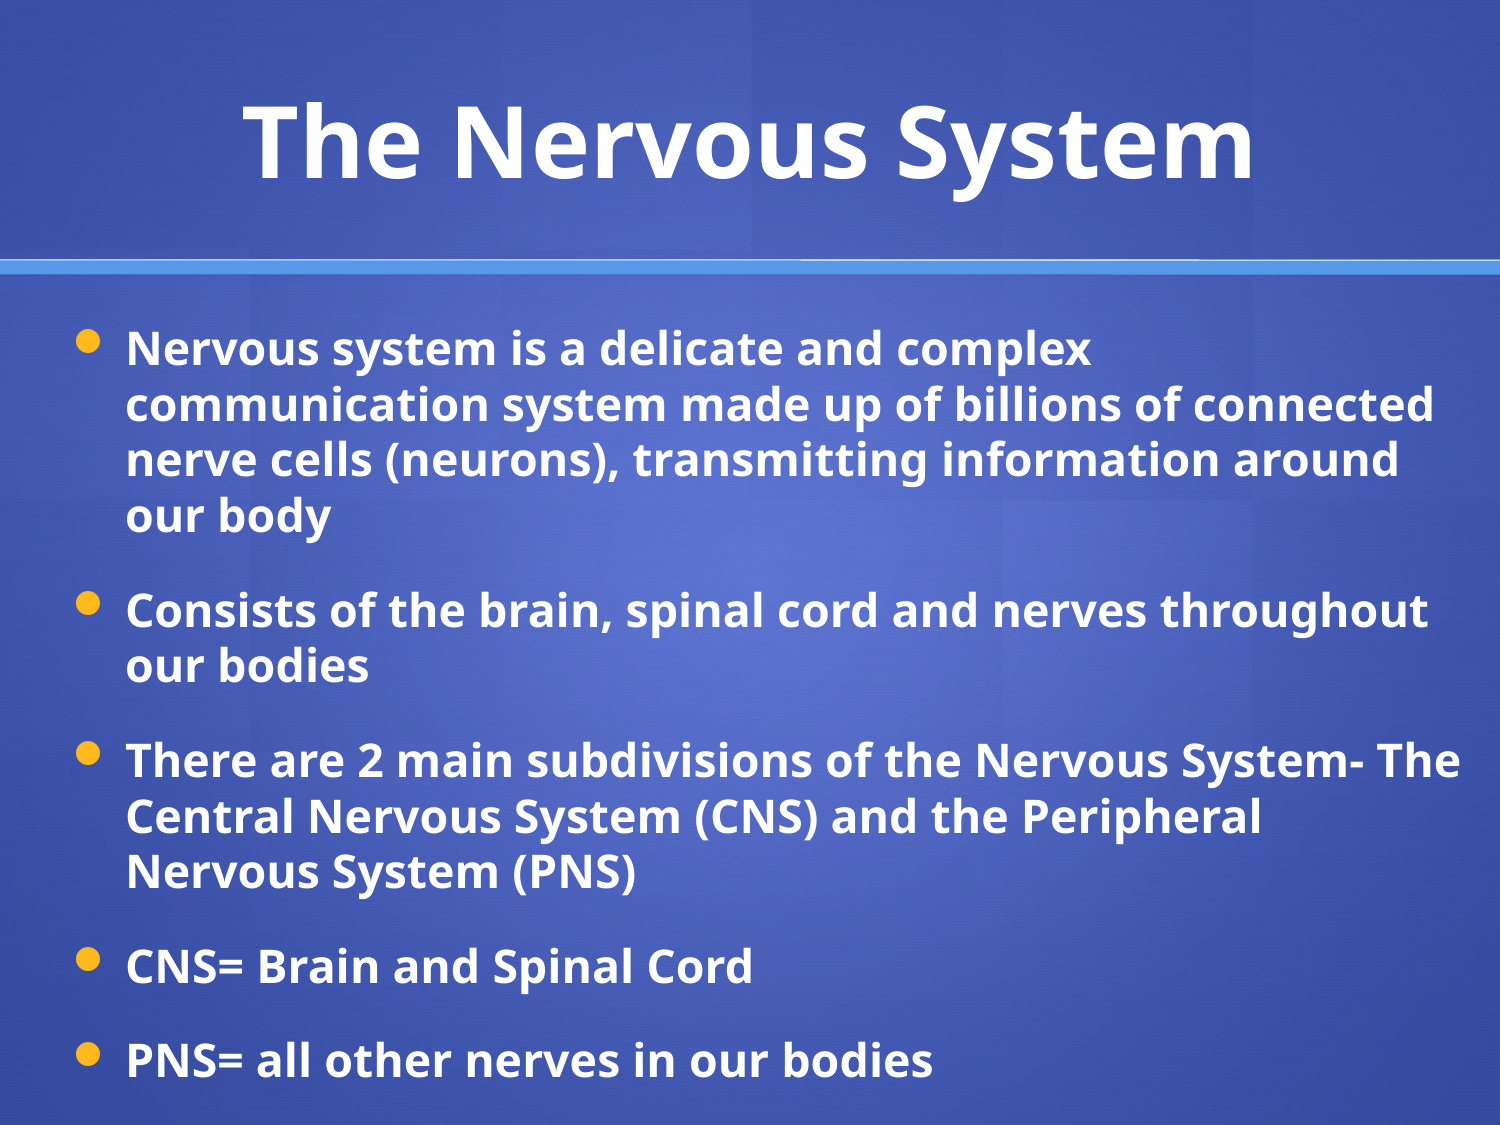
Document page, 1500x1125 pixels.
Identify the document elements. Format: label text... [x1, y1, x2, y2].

list Nervous system is a delicate and complex communication system made up of billions of connected nerve cells (neurons), transmitting information around our body Consists of the brain, spinal cord and nerves throughout our bodies There are 2 main subdivisions of the Nervous System- The Central Nervous System (CNS) and the Peripheral Nervous System (PNS) CNS= Brain and Spinal Cord PNS= all other nerves in our bodies [57, 311, 1483, 1099]
title The Nervous System [75, 45, 1425, 233]
